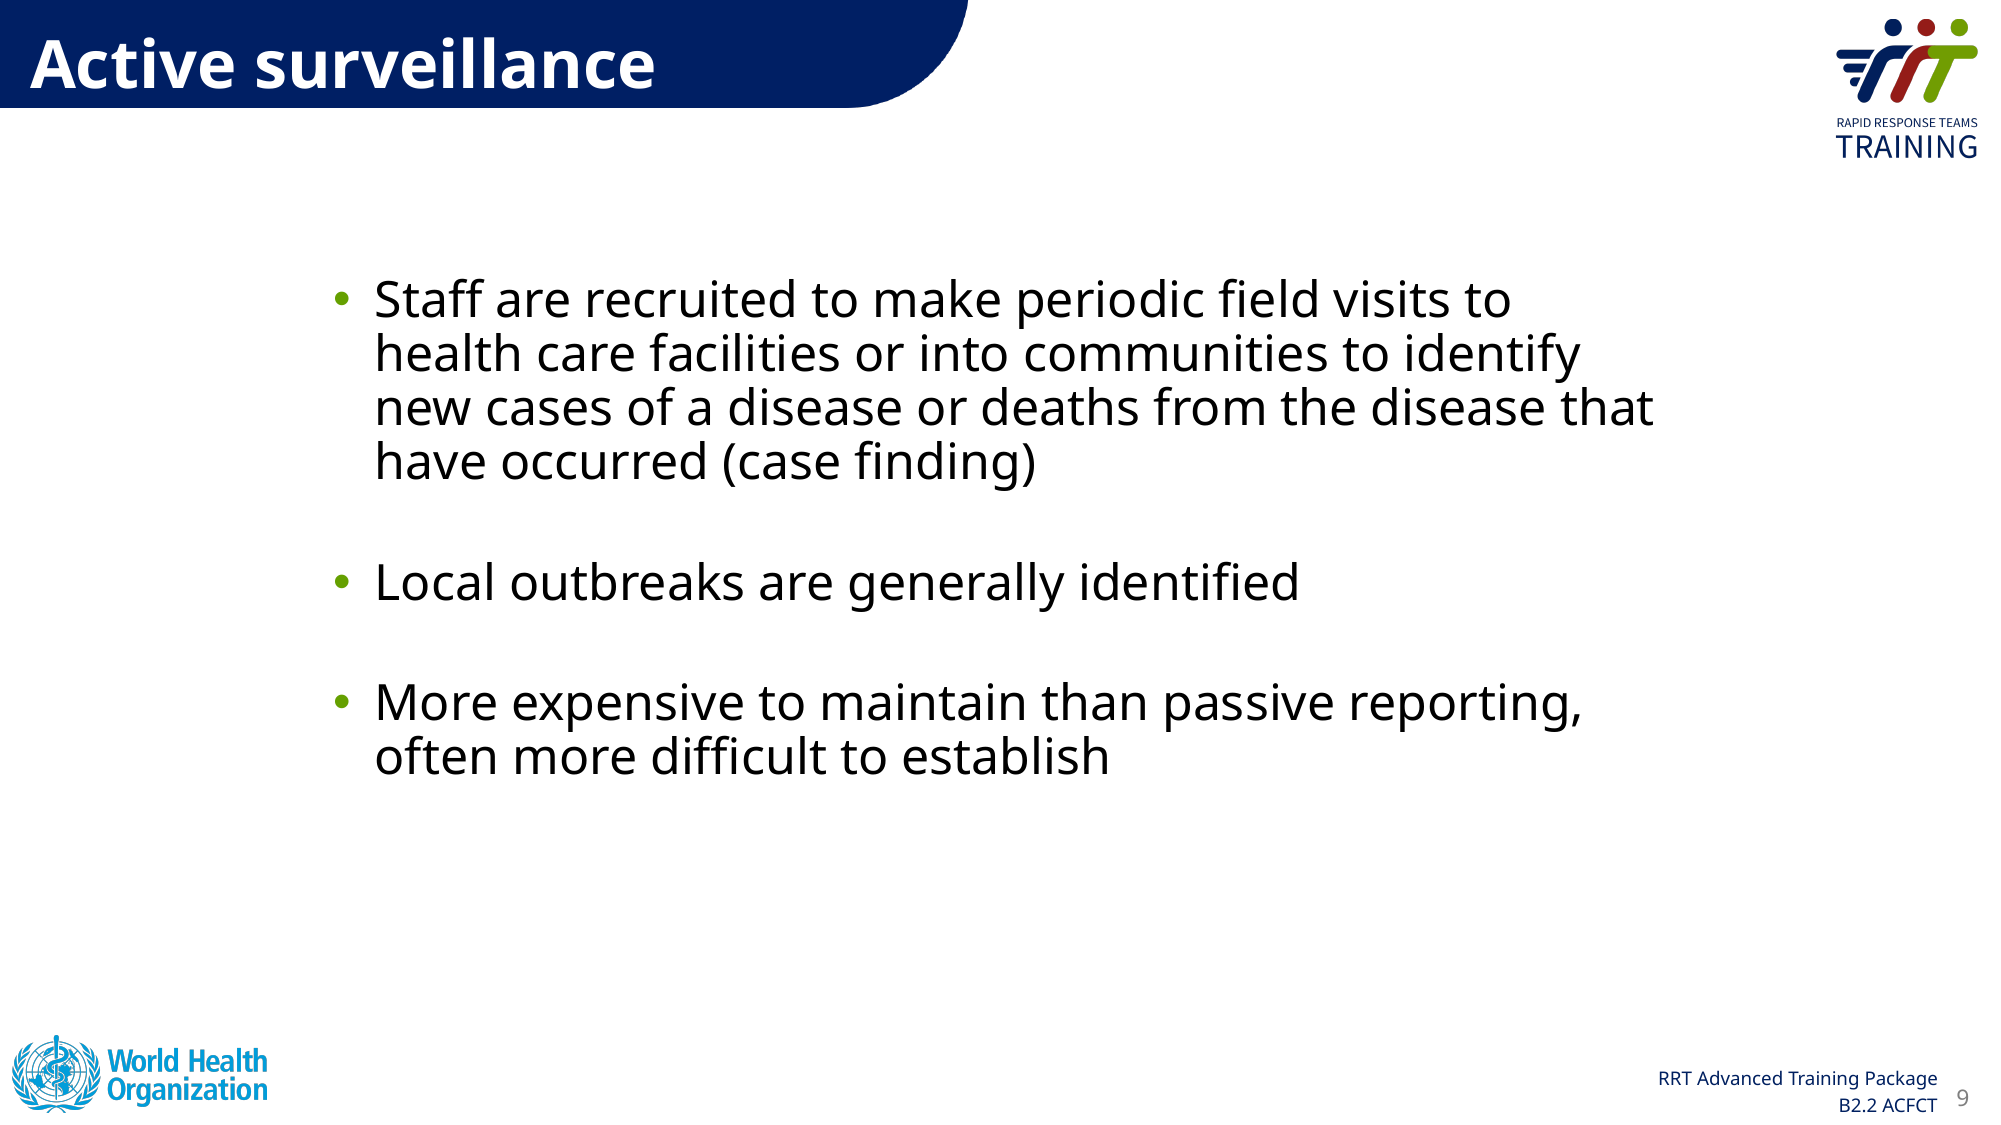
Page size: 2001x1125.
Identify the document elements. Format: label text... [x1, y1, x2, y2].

picture [0, 0, 969, 108]
picture [58, 1050, 64, 1058]
picture [1835, 19, 1978, 167]
text_box Active surveillance [22, 13, 1218, 120]
picture [12, 1083, 48, 1113]
picture [12, 1035, 267, 1113]
list Staff are recruited to make periodic field visits to health care facilities or into communities to identify new cases of a disease or deaths from the disease that have occurred (case finding) Local outbreaks are generally identified More expensive to maintain than passive reporting, often more difficult to establish [325, 266, 1675, 859]
